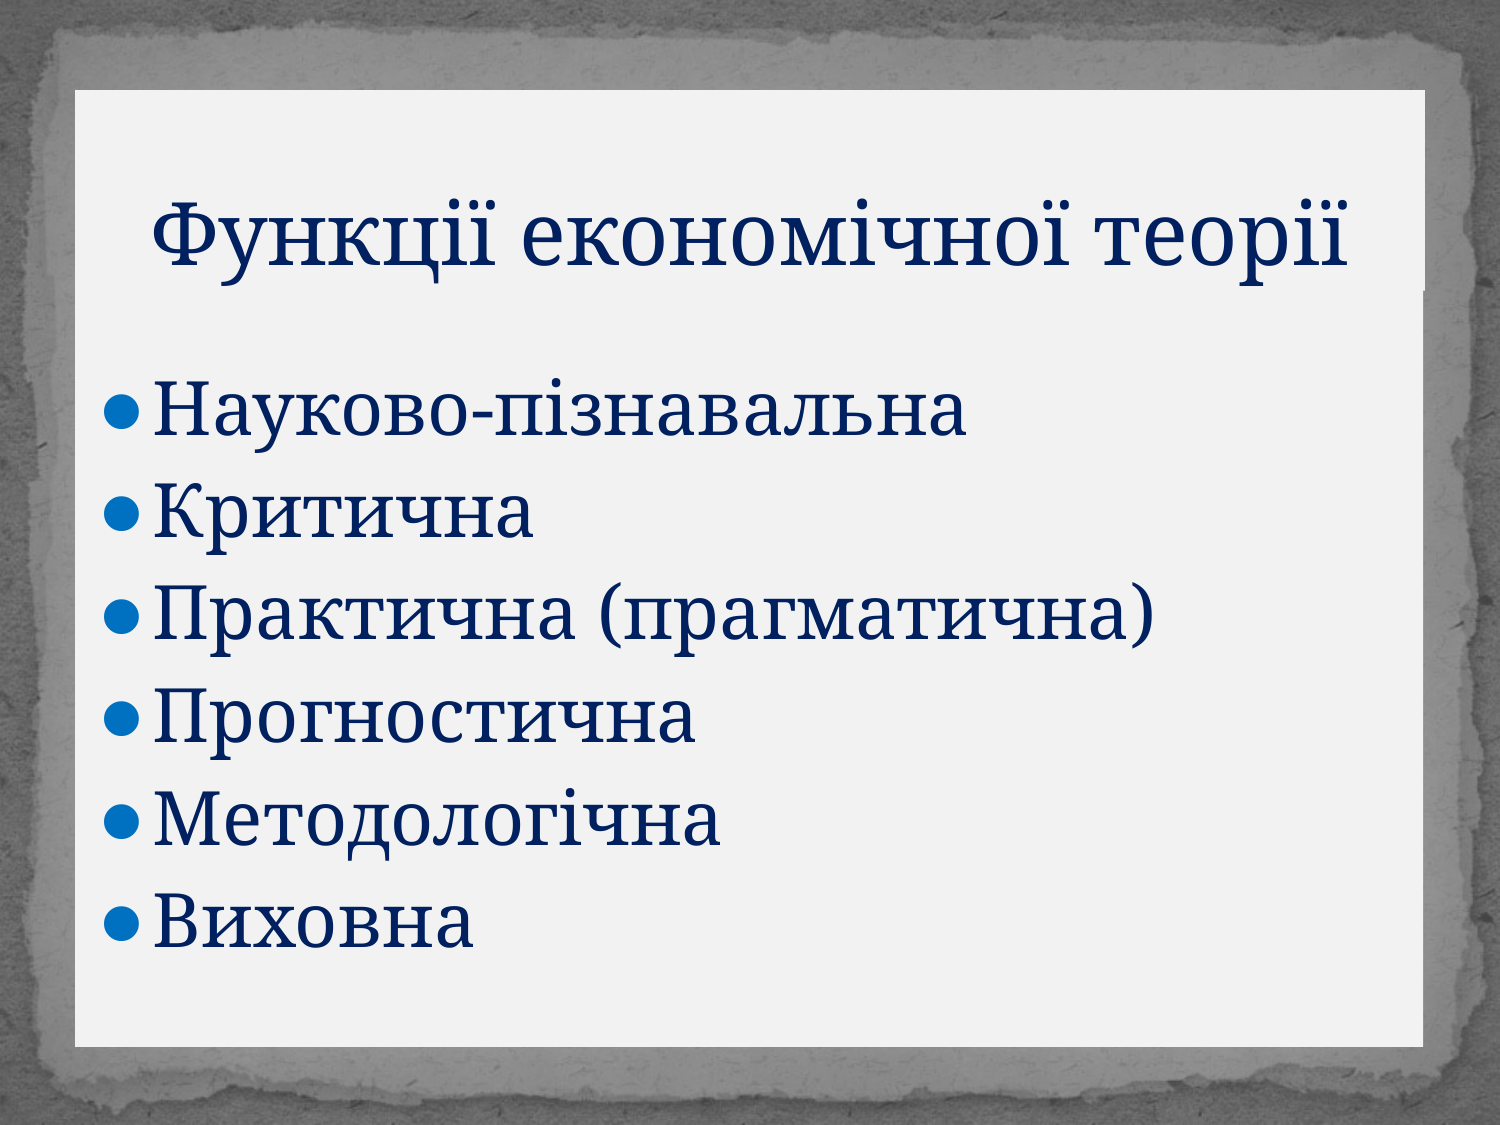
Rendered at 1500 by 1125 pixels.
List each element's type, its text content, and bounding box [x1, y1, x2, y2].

picture [0, 0, 1500, 1125]
list Науково-пізнавальна Критична Практична (прагматична) Прогностична Методологічна Виховна [75, 291, 1424, 1047]
title Функції економічної теорії [75, 90, 1425, 291]
